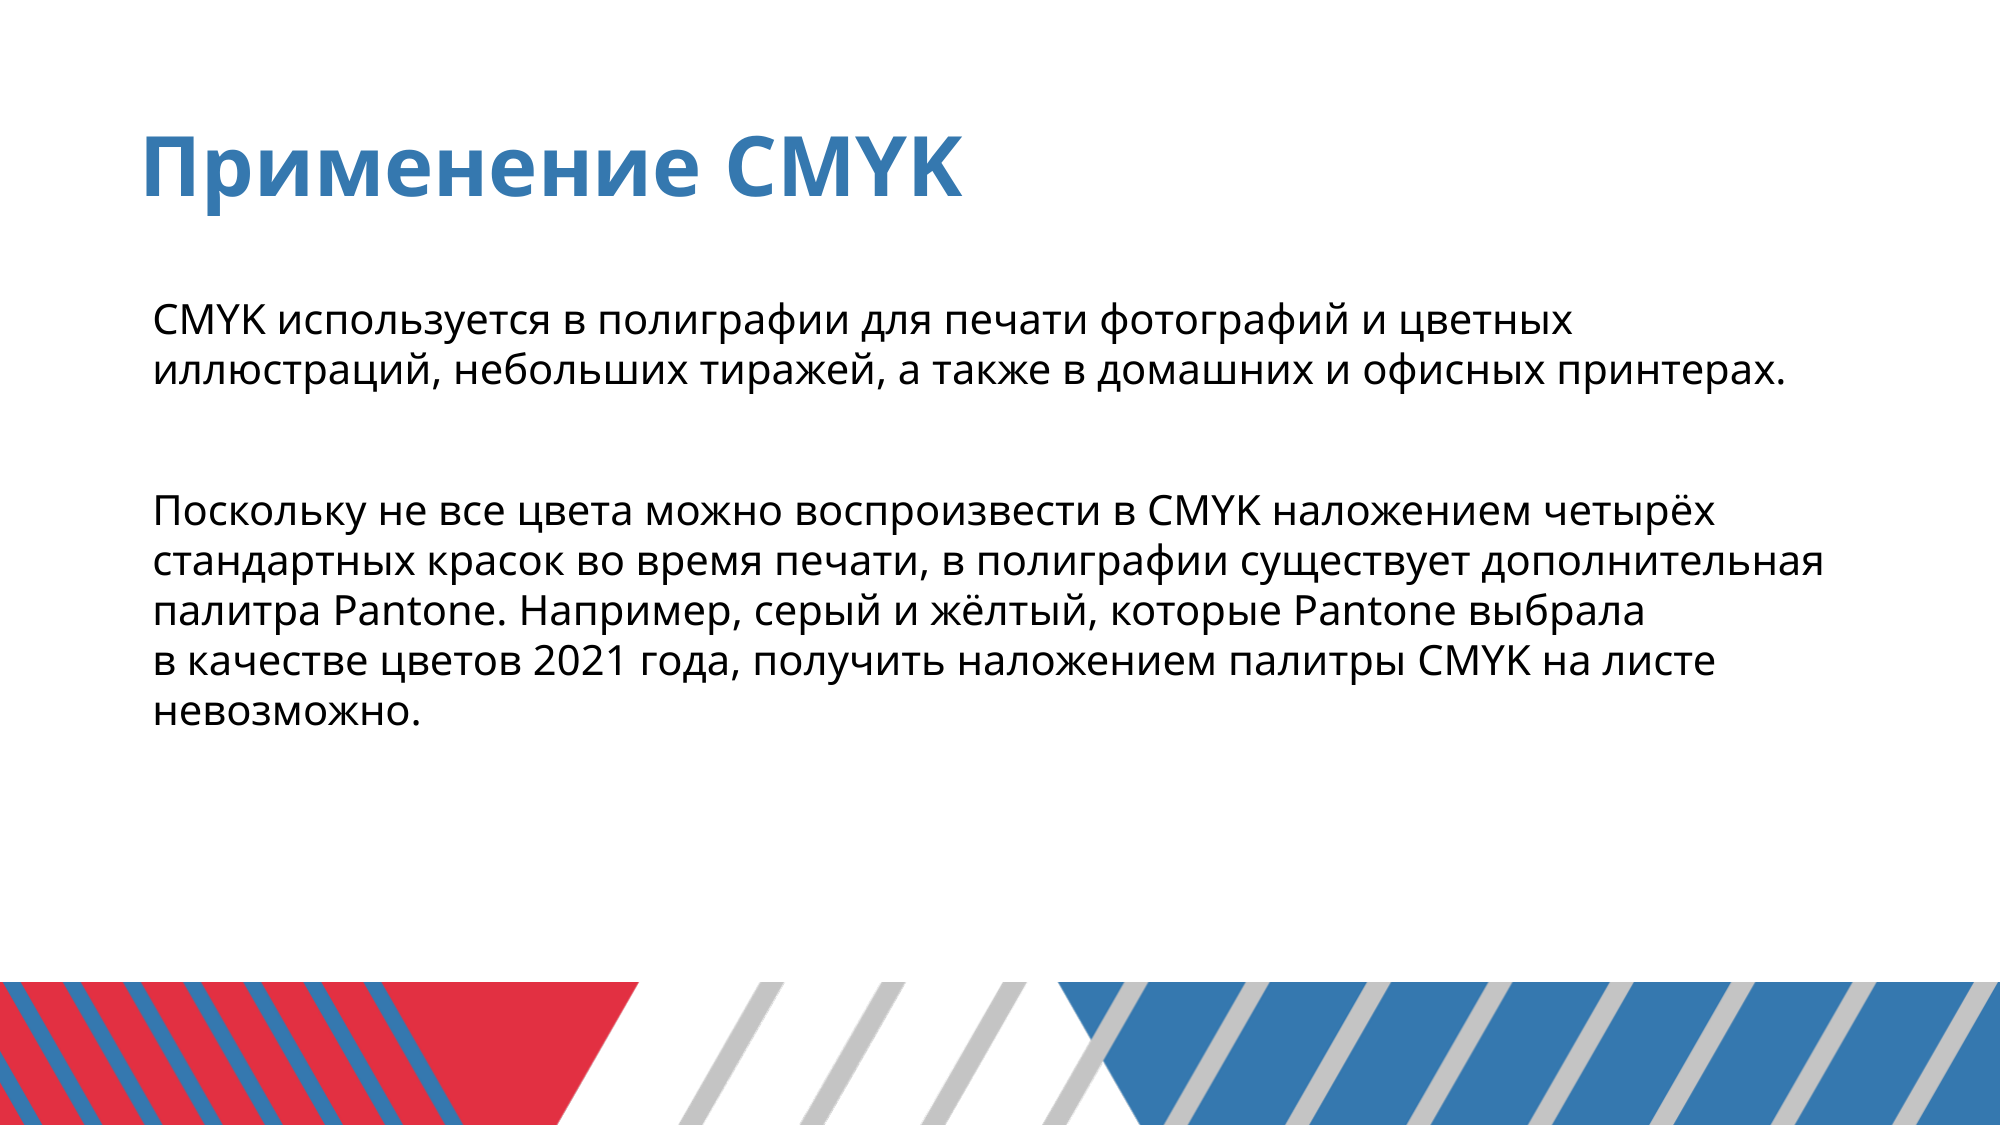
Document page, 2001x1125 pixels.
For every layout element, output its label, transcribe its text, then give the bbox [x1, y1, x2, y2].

title Применение CMYK [125, 117, 1863, 224]
picture [0, 982, 2000, 1125]
list CMYK используется в полиграфии для печати фотографий и цветных иллюстраций, небольших тиражей, а также в домашних и офисных принтерах. Поскольку не все цвета можно воспроизвести в CMYK наложением четырёх стандартных красок во время печати, в полиграфии существует дополнительная палитра Pantone. Например, серый и жёлтый, которые Pantone выбрала в качестве цветов 2021 года, получить наложением палитры CMYK на листе невозможно. [137, 285, 1888, 475]
